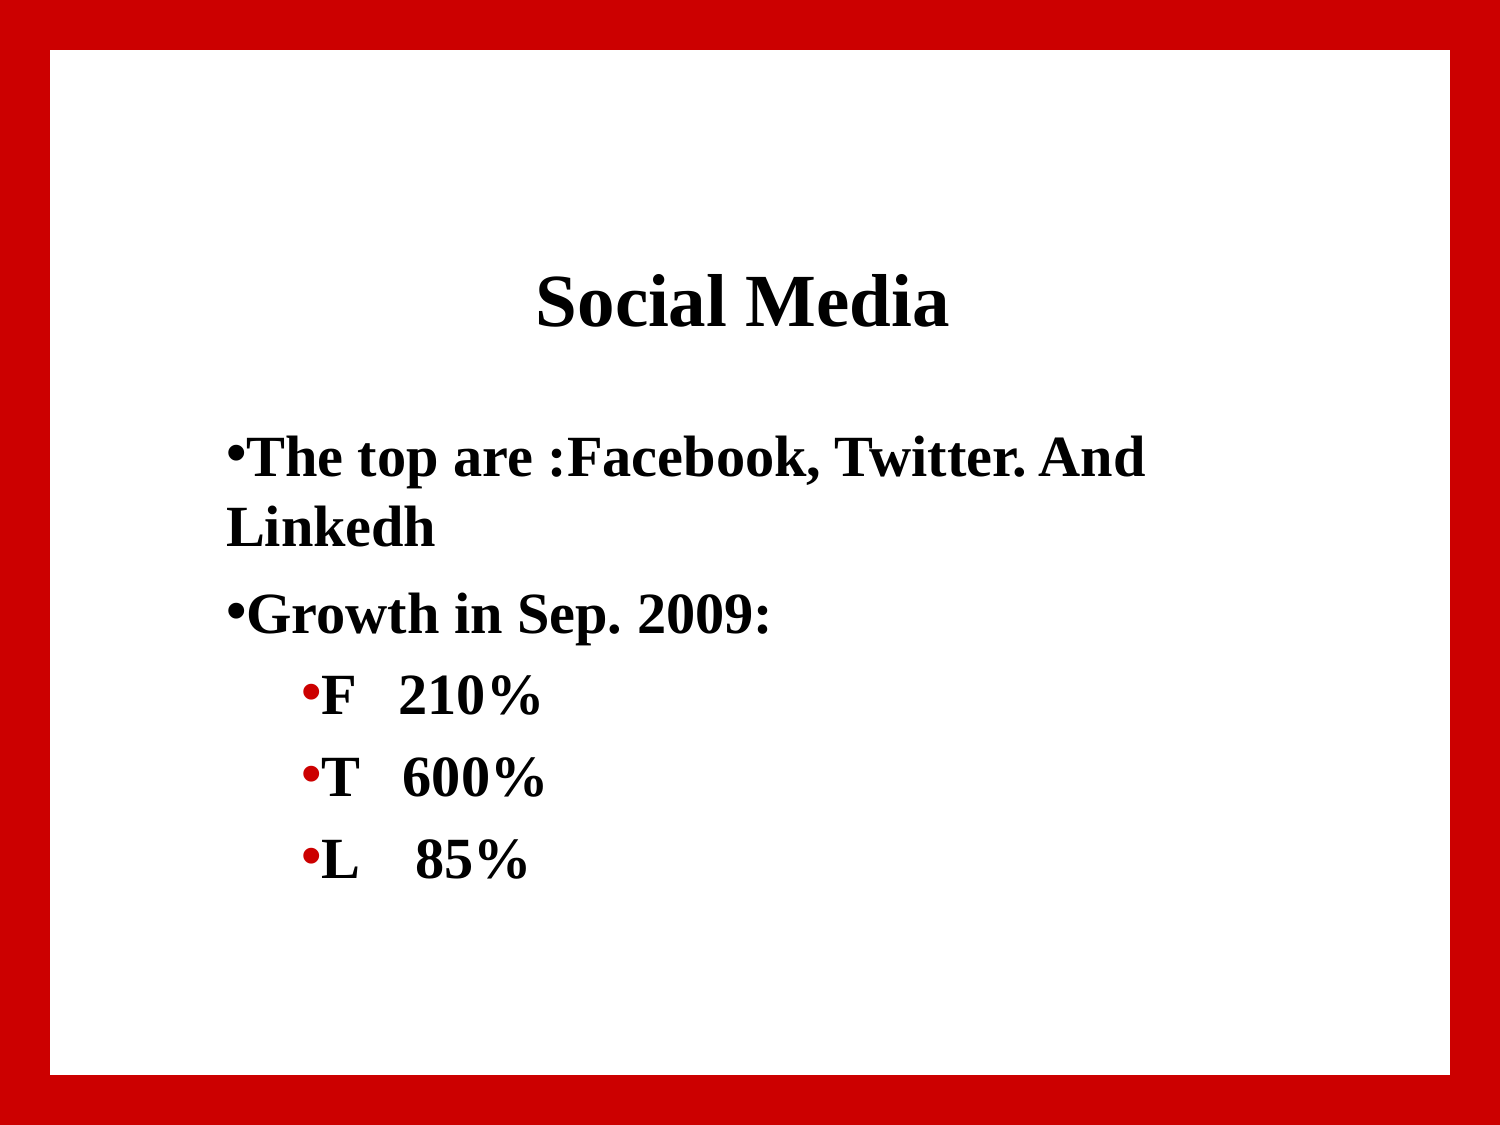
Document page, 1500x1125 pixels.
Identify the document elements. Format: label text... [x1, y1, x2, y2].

title Social Media [105, 175, 1381, 418]
subtitle The top are :Facebook, Twitter. And Linkedh Growth in Sep. 2009: F 210% T 600% L 85% [210, 409, 1262, 698]
